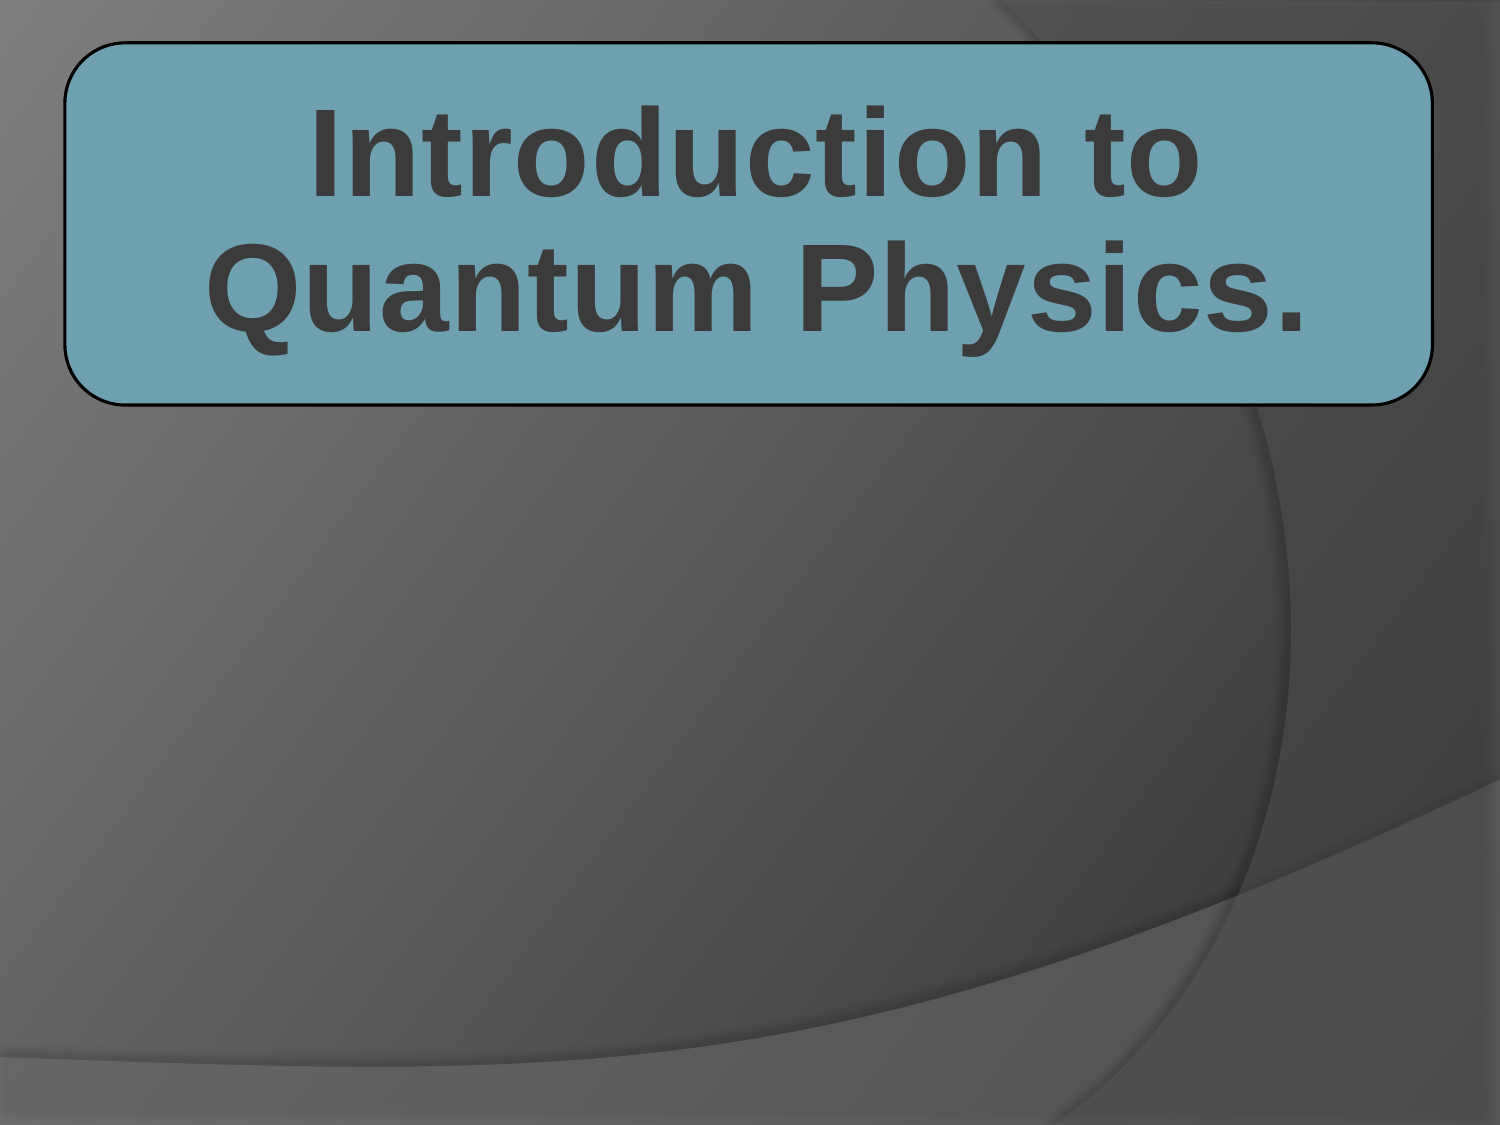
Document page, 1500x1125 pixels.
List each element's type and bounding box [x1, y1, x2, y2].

text_box [64, 42, 1433, 406]
